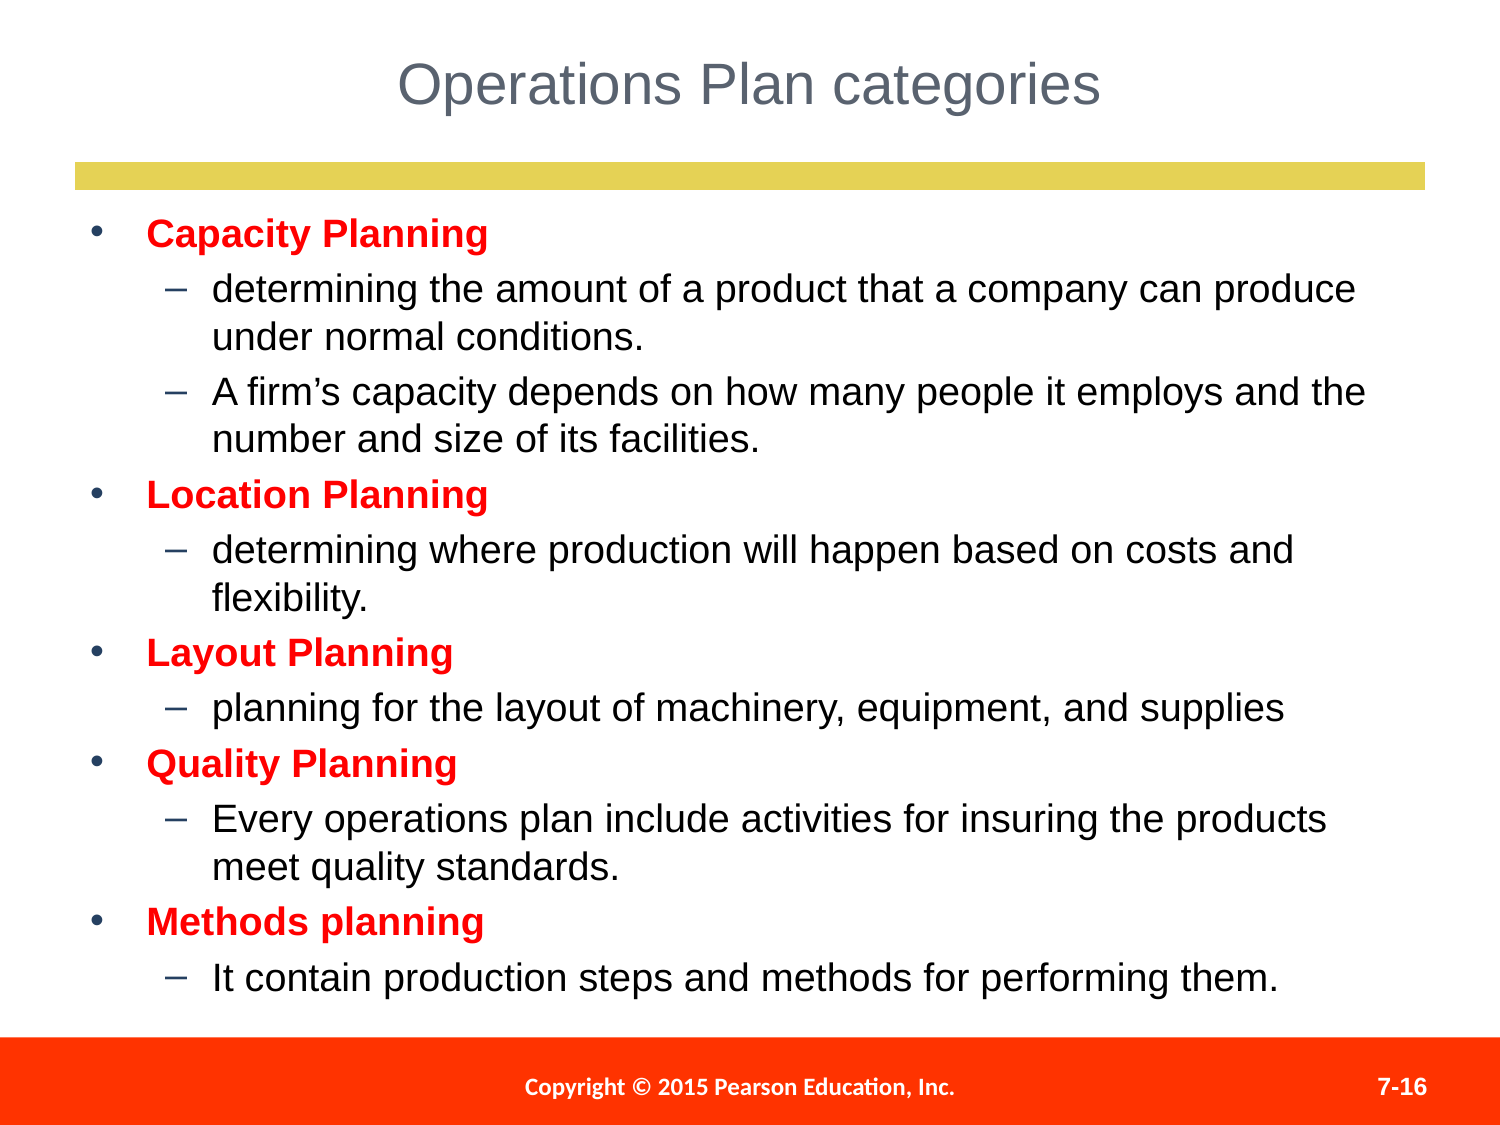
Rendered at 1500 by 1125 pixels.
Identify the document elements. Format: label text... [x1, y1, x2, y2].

list Capacity Planning determining the amount of a product that a company can produce under normal conditions. A firm’s capacity depends on how many people it employs and the number and size of its facilities. Location Planning determining where production will happen based on costs and flexibility. Layout Planning planning for the layout of machinery, equipment, and supplies Quality Planning Every operations plan include activities for insuring the products meet quality standards. Methods planning It contain production steps and methods for performing them. [74, 199, 1426, 1006]
title Operations Plan categories [74, 37, 1426, 126]
picture [75, 162, 1425, 190]
